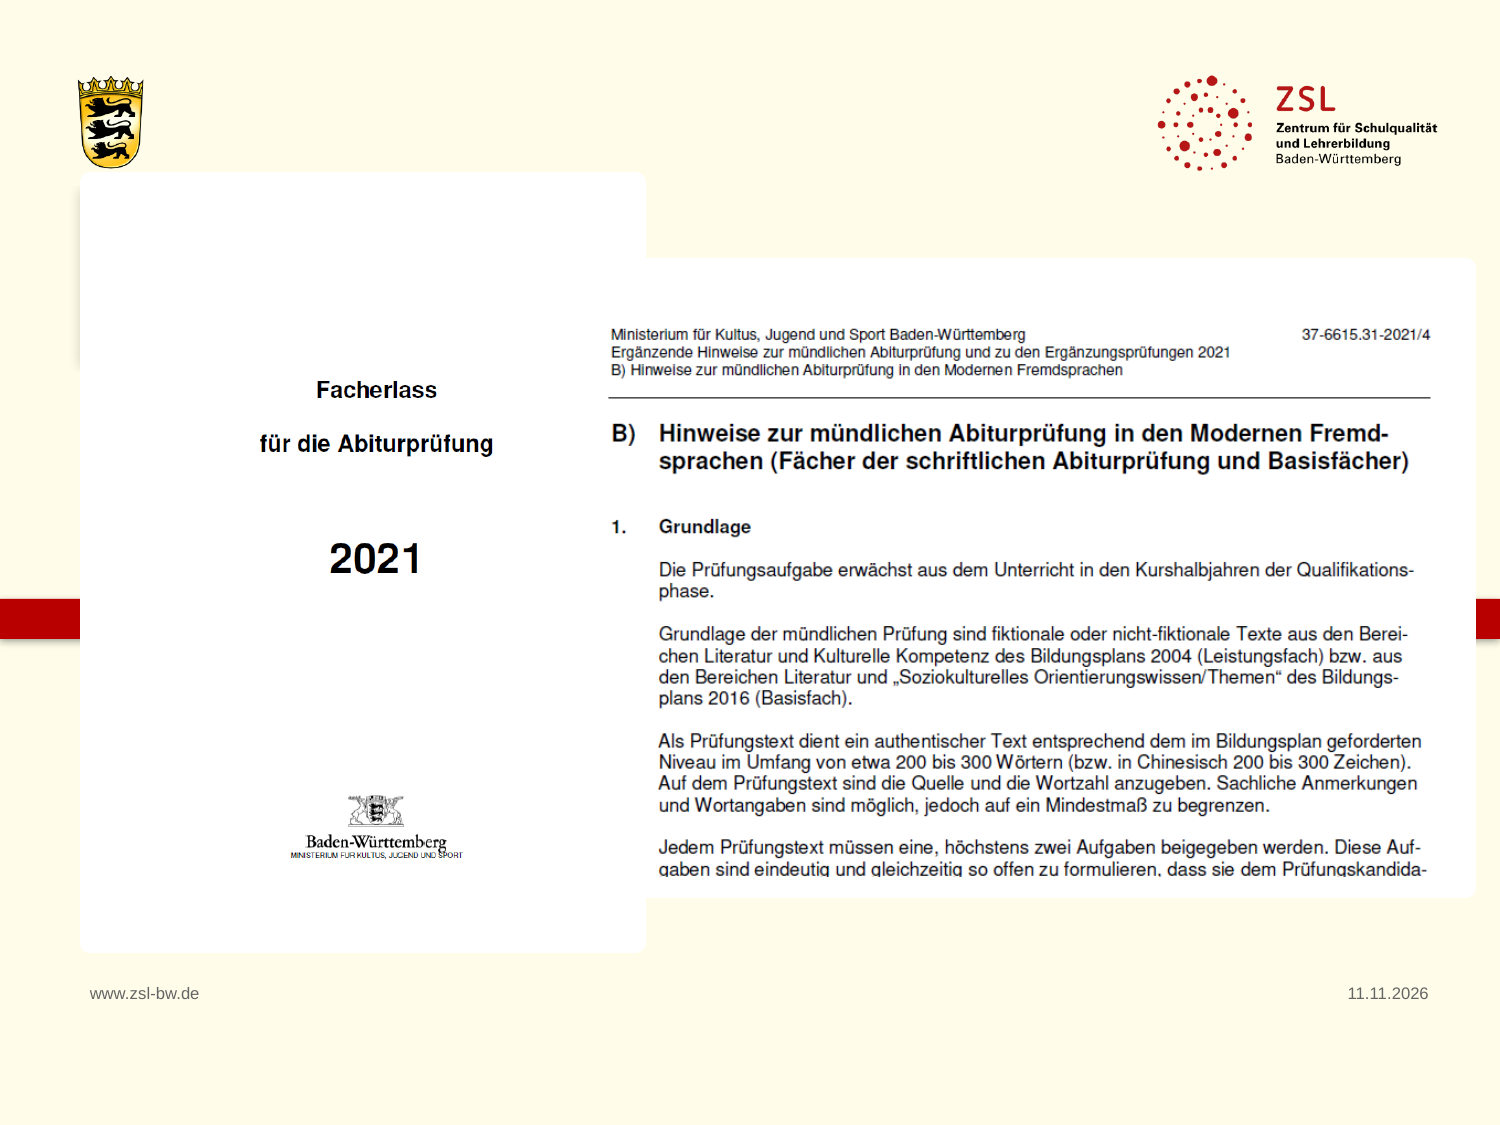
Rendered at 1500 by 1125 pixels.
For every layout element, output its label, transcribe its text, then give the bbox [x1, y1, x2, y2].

picture [1156, 73, 1439, 172]
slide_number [1298, 975, 1444, 1035]
picture [100, 192, 1456, 933]
footer www.zsl-bw.de [75, 975, 518, 1035]
picture [75, 73, 147, 172]
